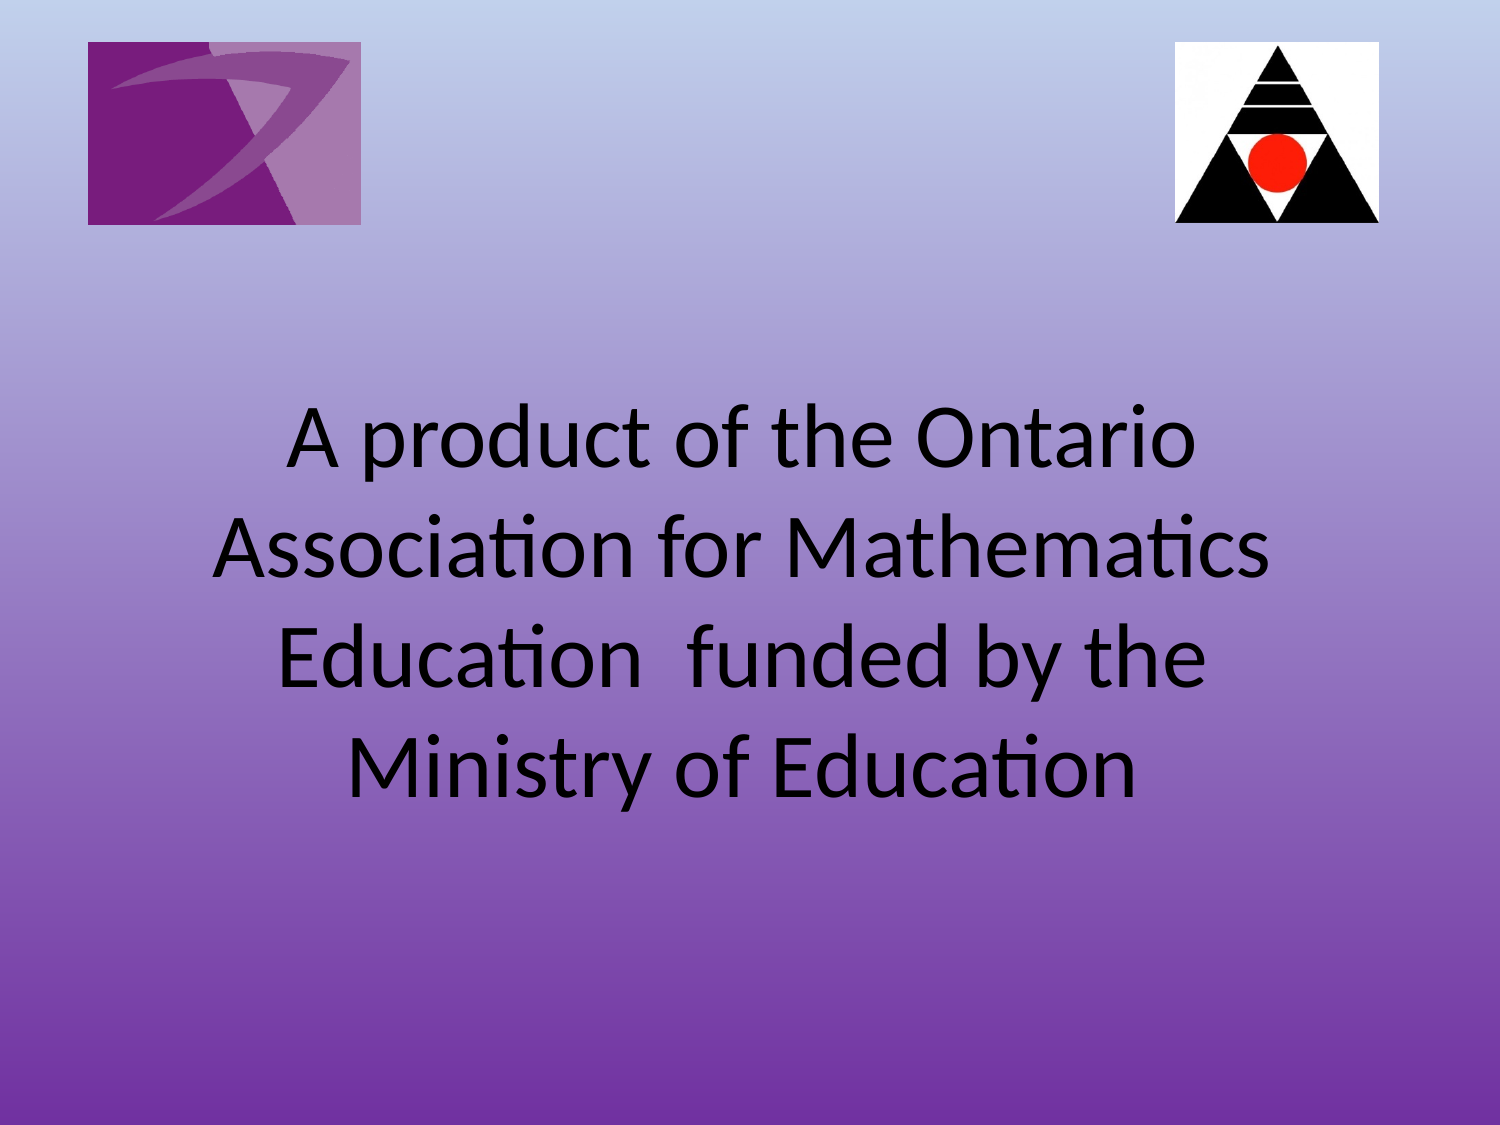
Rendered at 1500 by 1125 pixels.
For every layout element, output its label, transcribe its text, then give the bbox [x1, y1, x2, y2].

picture [1174, 42, 1379, 223]
title A product of the Ontario Association for Mathematics Education funded by the Ministry of Education [105, 351, 1381, 1061]
picture [88, 42, 361, 226]
